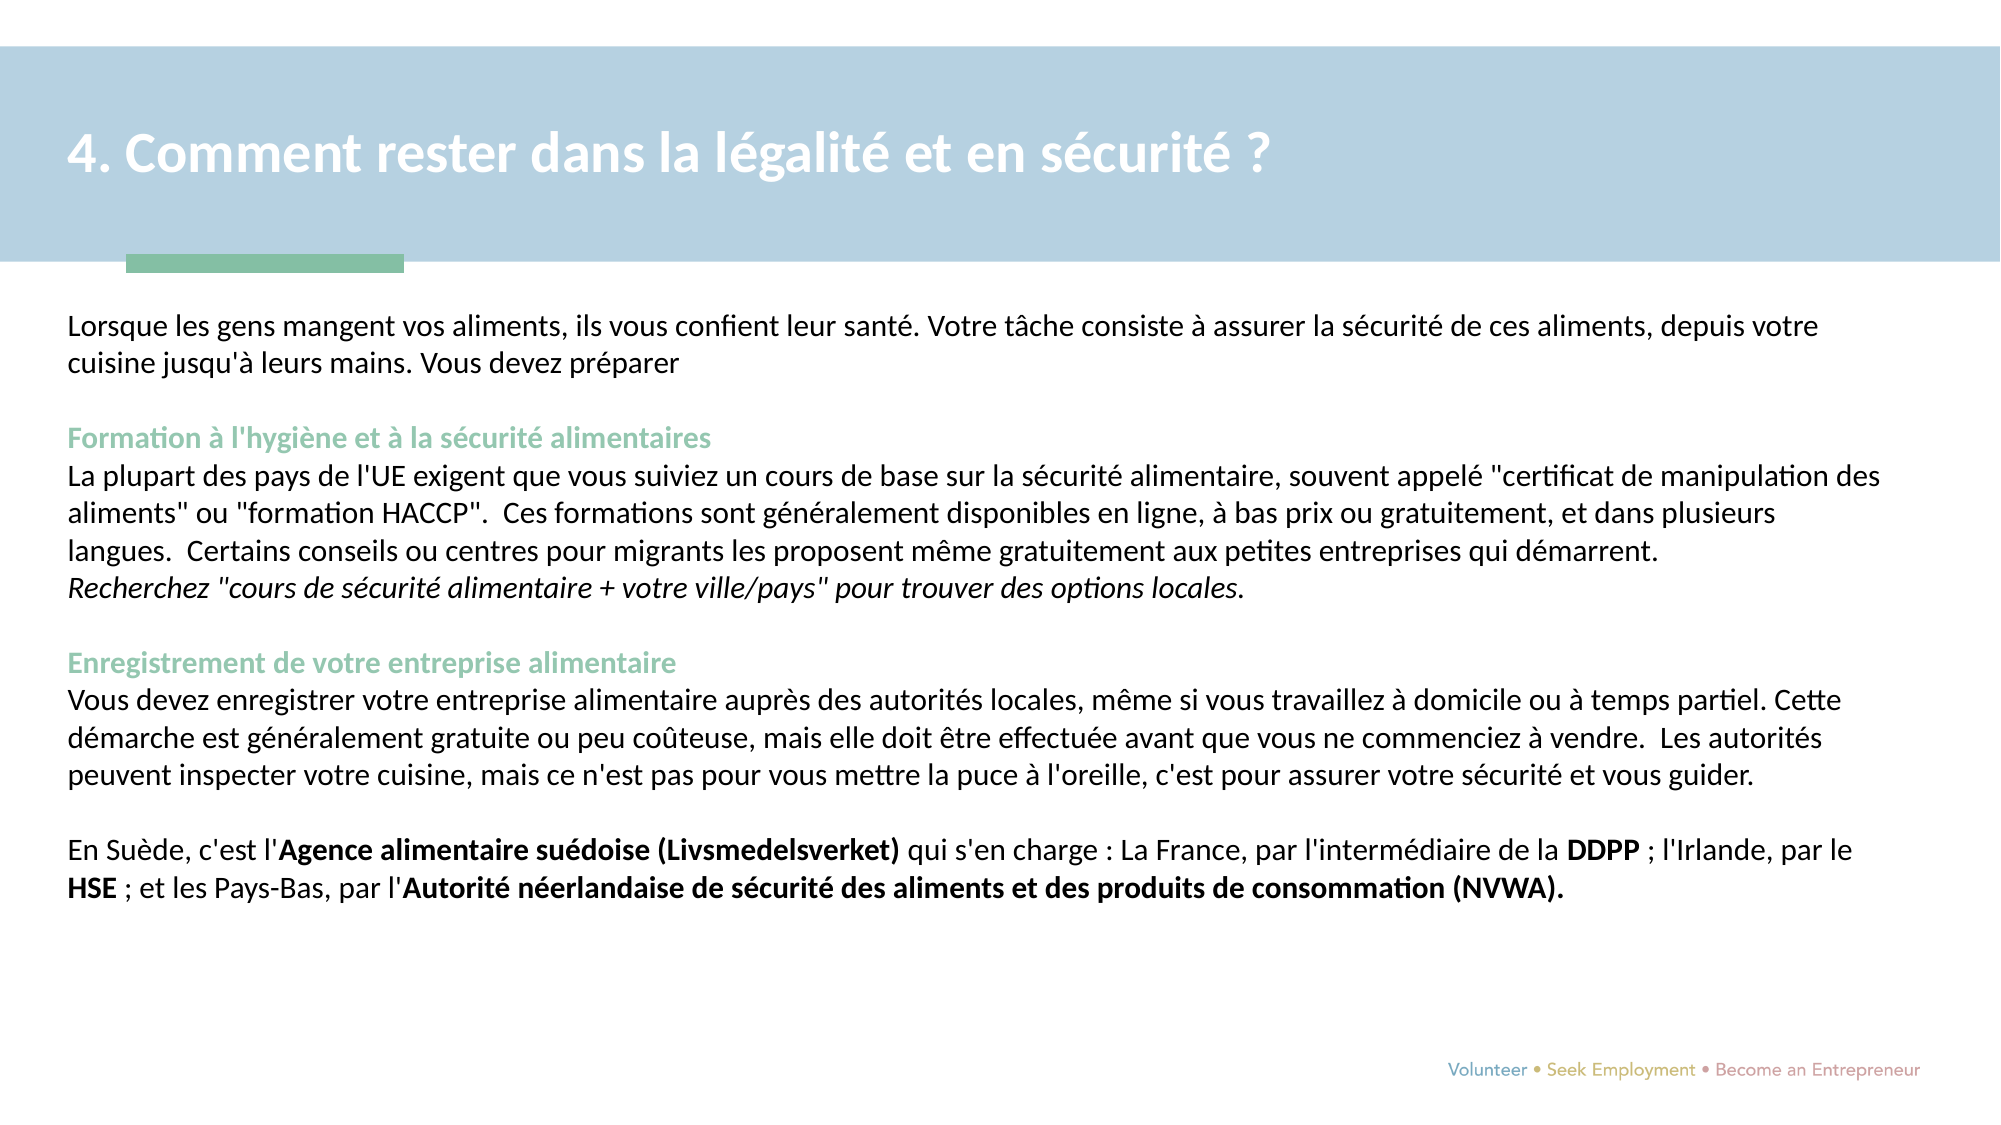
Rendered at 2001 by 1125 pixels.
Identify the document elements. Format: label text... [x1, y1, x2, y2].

text_box Lorsque les gens mangent vos aliments, ils vous confient leur santé. Votre tâche consiste à assurer la sécurité de ces aliments, depuis votre cuisine jusqu'à leurs mains. Vous devez préparer Formation à l'hygiène et à la sécurité alimentaires La plupart des pays de l'UE exigent que vous suiviez un cours de base sur la sécurité alimentaire, souvent appelé "certificat de manipulation des aliments" ou "formation HACCP". Ces formations sont généralement disponibles en ligne, à bas prix ou gratuitement, et dans plusieurs langues. Certains conseils ou centres pour migrants les proposent même gratuitement aux petites entreprises qui démarrent. Recherchez "cours de sécurité alimentaire + votre ville/pays" pour trouver des options locales. Enregistrement de votre entreprise alimentaire Vous devez enregistrer votre entreprise alimentaire auprès des autorités locales, même si vous travaillez à domicile ou à temps partiel. Cette démarche est généralement gratuite ou peu coûteuse, mais elle doit être effectuée avant que vous ne commenciez à vendre. Les autorités peuvent inspecter votre cuisine, mais ce n'est pas pour vous mettre la puce à l'oreille, c'est pour assurer votre sécurité et vous guider. En Suède, c'est l'Agence alimentaire suédoise (Livsmedelsverket) qui s'en charge : La France, par l'intermédiaire de la DDPP ; l'Irlande, par le HSE ; et les Pays-Bas, par l'Autorité néerlandaise de sécurité des aliments et des produits de consommation (NVWA). [52, 297, 1903, 987]
list 4. Comment rester dans la légalité et en sécurité ? [52, 90, 1815, 275]
picture [1418, 1046, 1971, 1103]
